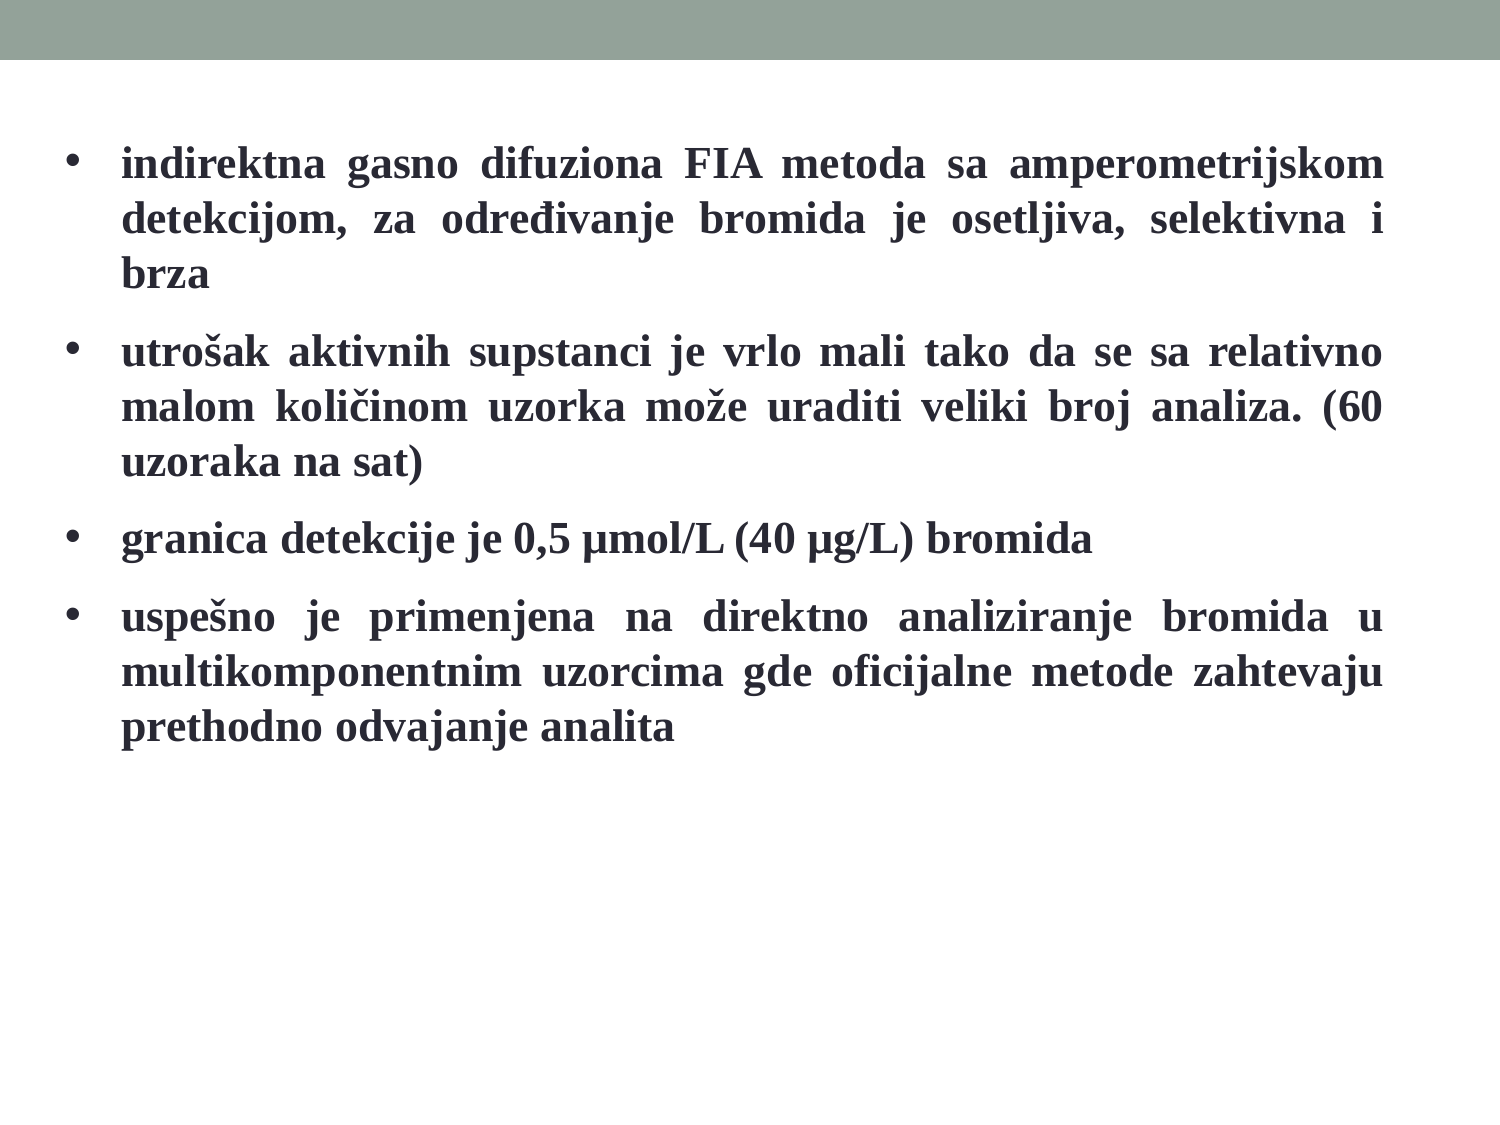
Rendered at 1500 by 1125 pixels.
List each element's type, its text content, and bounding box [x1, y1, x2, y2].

text_box [62, 112, 1450, 286]
text_box indirektna gasno difuziona FIA metoda sa amperometrijskom detekcijom, za određivanje bromida je osetljiva, selektivna i brza utrošak aktivnih supstanci je vrlo mali tako da se sa relativno malom količinom uzorka može uraditi veliki broj analiza. (60 uzoraka na sat) granica detekcije je 0,5 μmol/L (40 µg/L) bromida uspešno je primenjena na direktno analiziranje bromida u multikomponentnim uzorcima gde oficijalne metode zahtevaju prethodno odvajanje analita [50, 124, 1400, 759]
